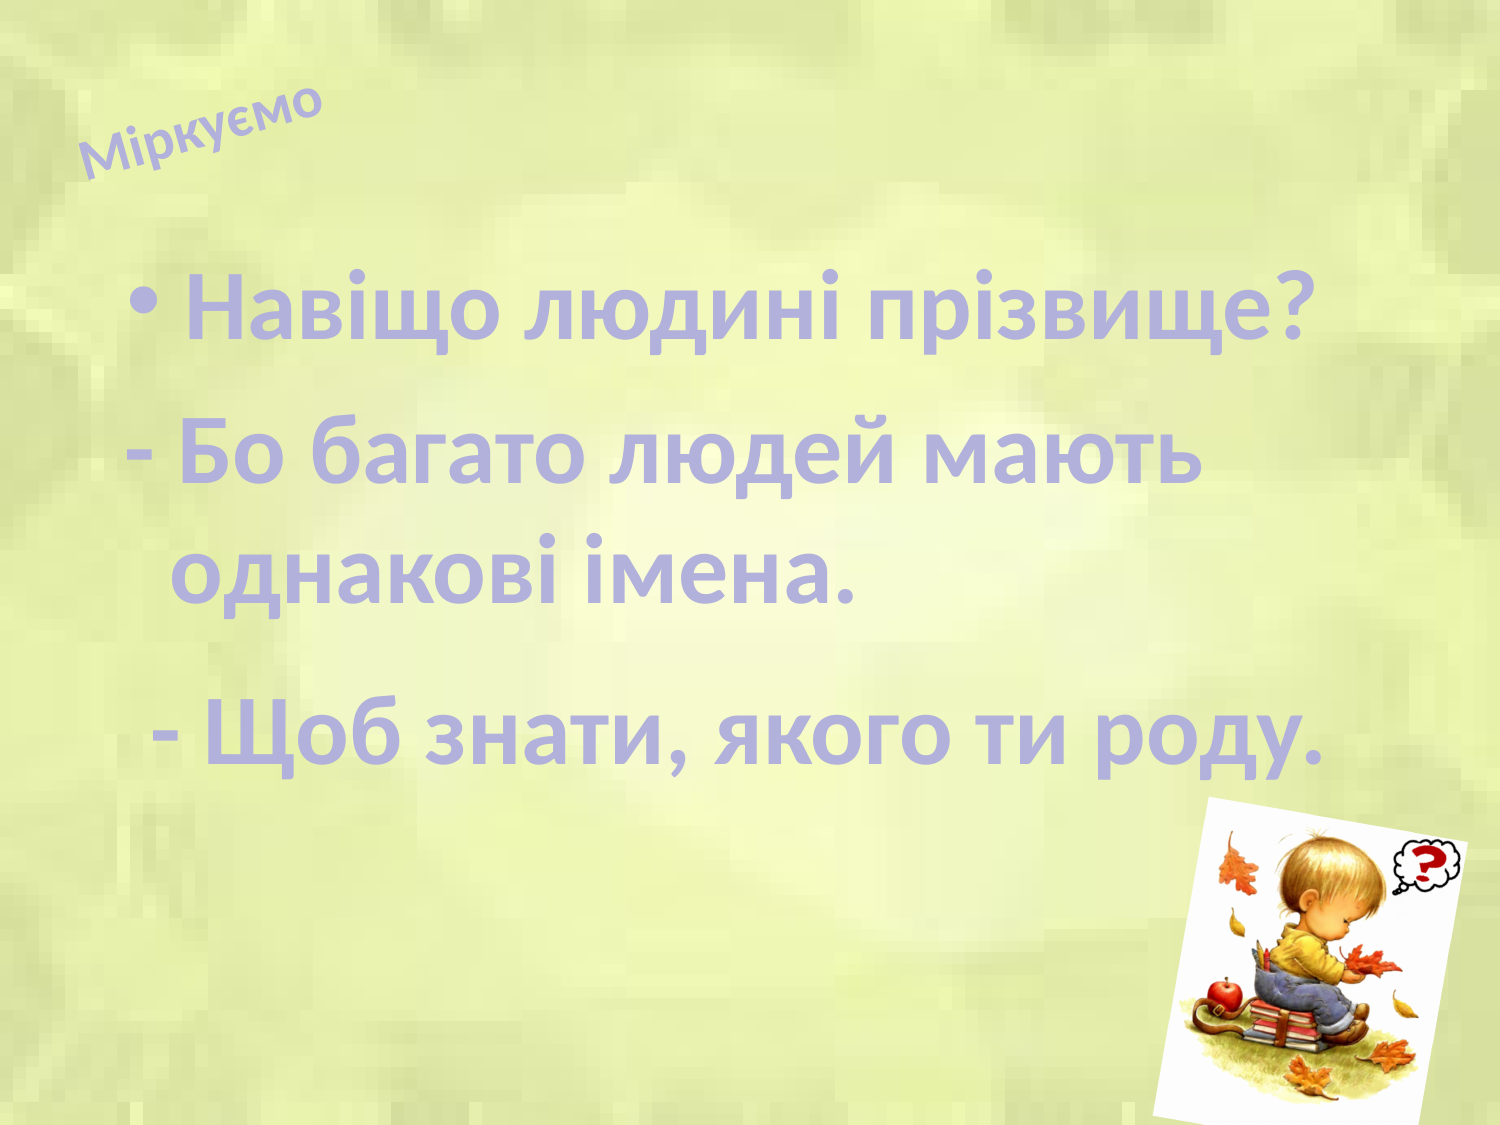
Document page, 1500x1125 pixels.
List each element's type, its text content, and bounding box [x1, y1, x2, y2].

text_box Міркуємо [53, 30, 395, 204]
text_box - Щоб знати, якого ти роду. [135, 657, 1412, 792]
picture [0, 0, 1500, 1125]
text_box - Бо багато людей мають однакові імена. [64, 375, 1500, 751]
text_box Навіщо людині прізвище? [112, 231, 1435, 367]
